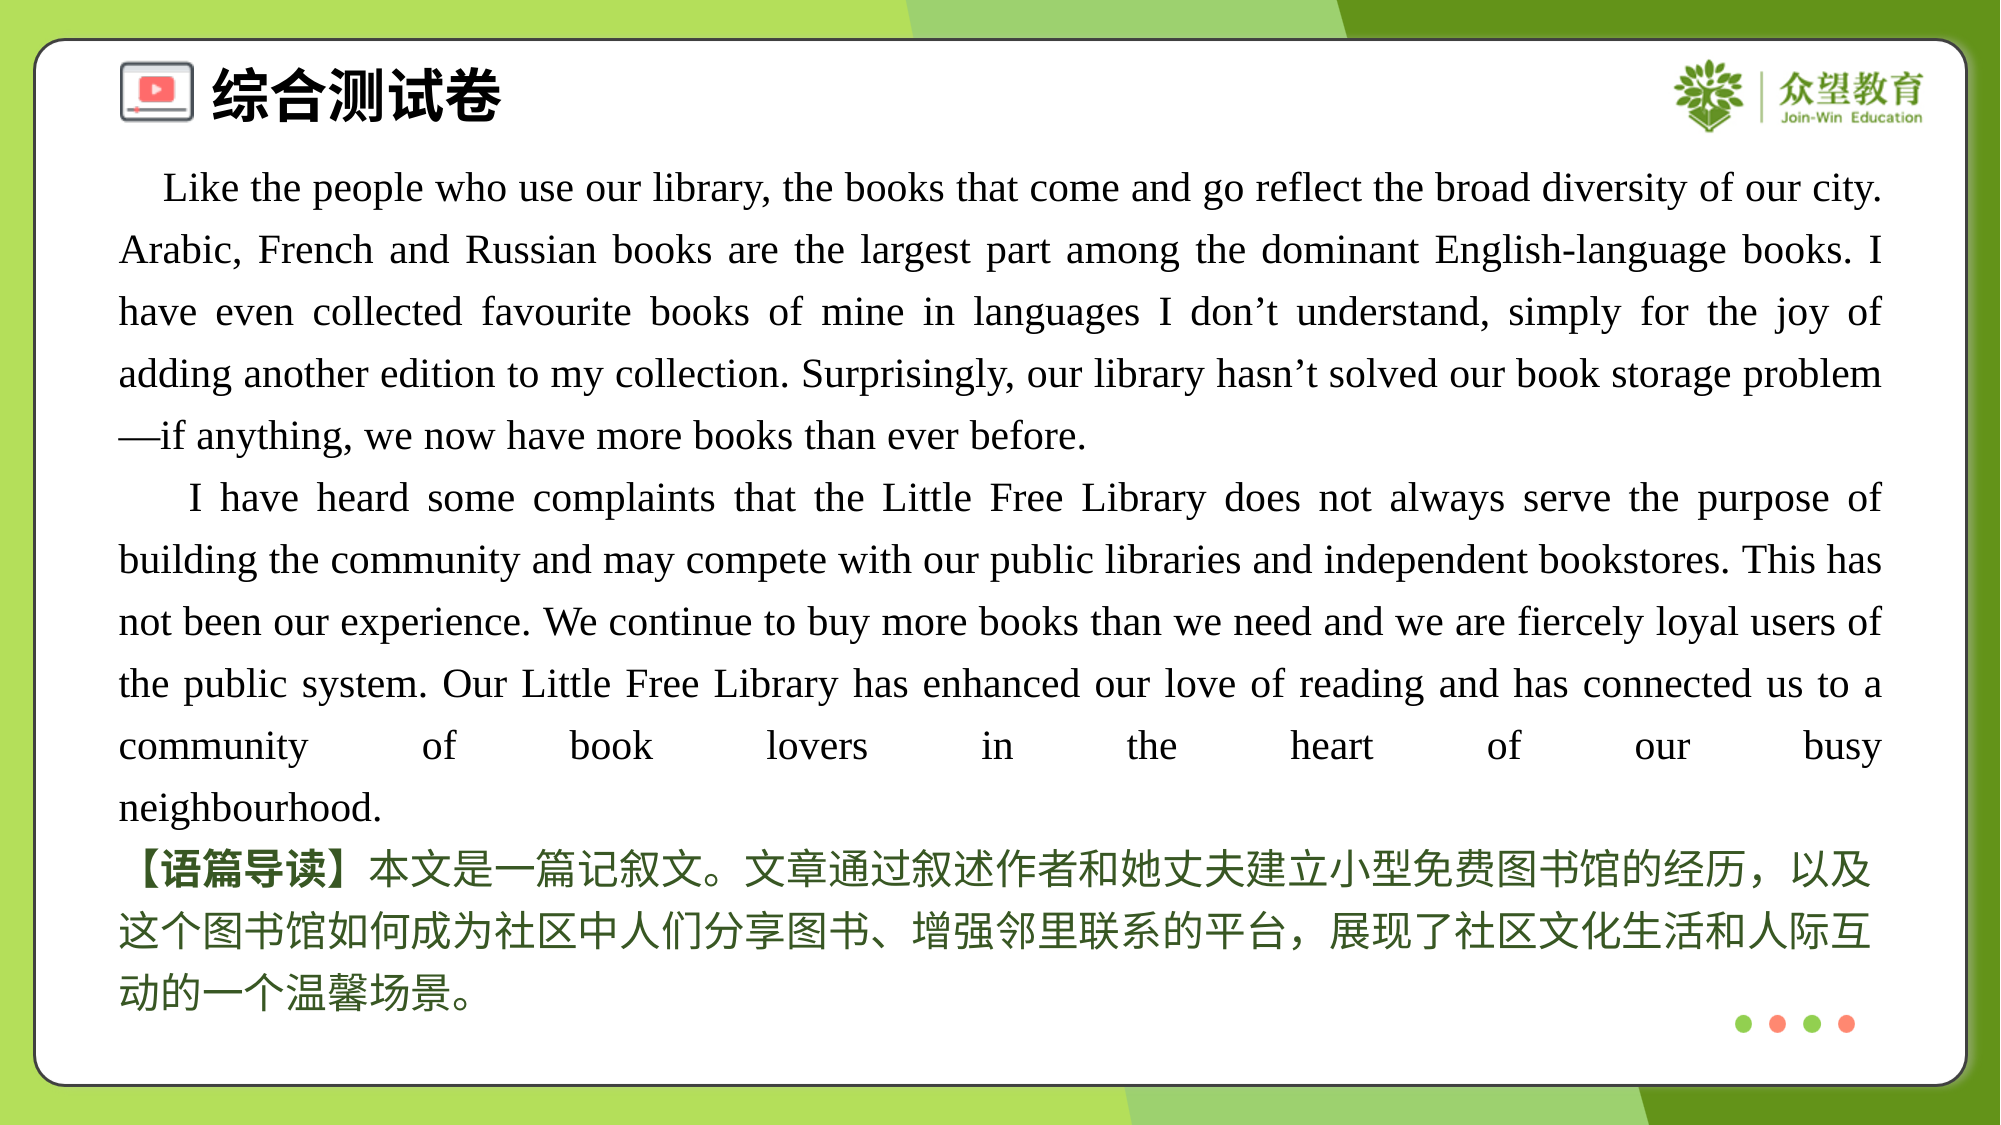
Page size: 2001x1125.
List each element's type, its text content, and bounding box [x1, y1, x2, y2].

text_box 【语篇导读】本文是一篇记叙文。文章通过叙述作者和她丈夫建立小型免费图书馆的经历，以及这个图书馆如何成为社区中人们分享图书、增强邻里联系的平台，展现了社区文化生活和人际互动的一个温馨场景。 [118, 830, 1883, 1012]
text_box Like the people who use our library, the books that come and go reflect the broad diversity of our city. Arabic, French and Russian books are the largest part among the dominant English-language books. I have even collected favourite books of mine in languages I don’t understand, simply for the joy of adding another edition to my collection. Surprisingly, our library hasn’t solved our book storage problem—if anything, we now have more books than ever before. I have heard some complaints that the Little Free Library does not always serve the purpose of building the community and may compete with our public libraries and independent bookstores. This has not been our experience. We continue to buy more books than we need and we are fiercely loyal users of the public system. Our Little Free Library has enhanced our love of reading and has connected us to a community of book lovers in the heart of our busy neighbourhood.#1.5 [118, 147, 1883, 824]
picture [0, 0, 2000, 1125]
